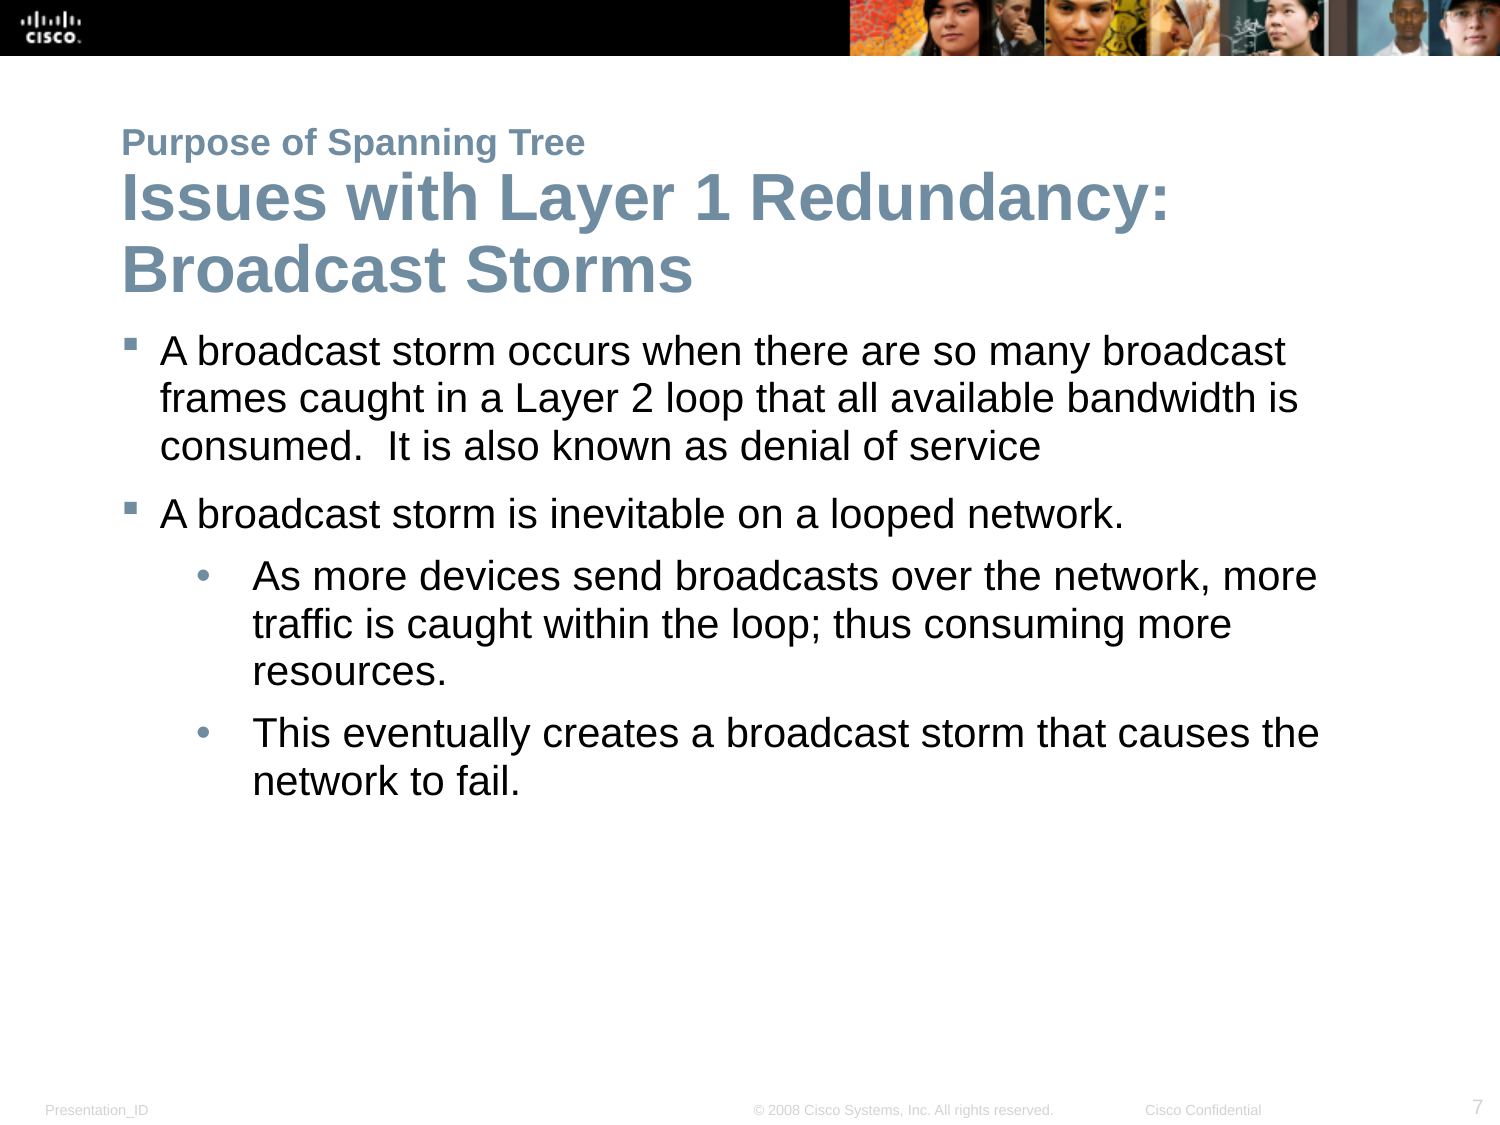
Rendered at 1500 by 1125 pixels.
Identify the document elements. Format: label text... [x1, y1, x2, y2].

list A broadcast storm occurs when there are so many broadcast frames caught in a Layer 2 loop that all available bandwidth is consumed. It is also known as denial of service A broadcast storm is inevitable on a looped network. As more devices send broadcasts over the network, more traffic is caught within the loop; thus consuming more resources. This eventually creates a broadcast storm that causes the network to fail. [107, 320, 1411, 1028]
picture [0, 0, 1500, 56]
title Purpose of Spanning Tree Issues with Layer 1 Redundancy: Broadcast Storms [107, 175, 1444, 314]
